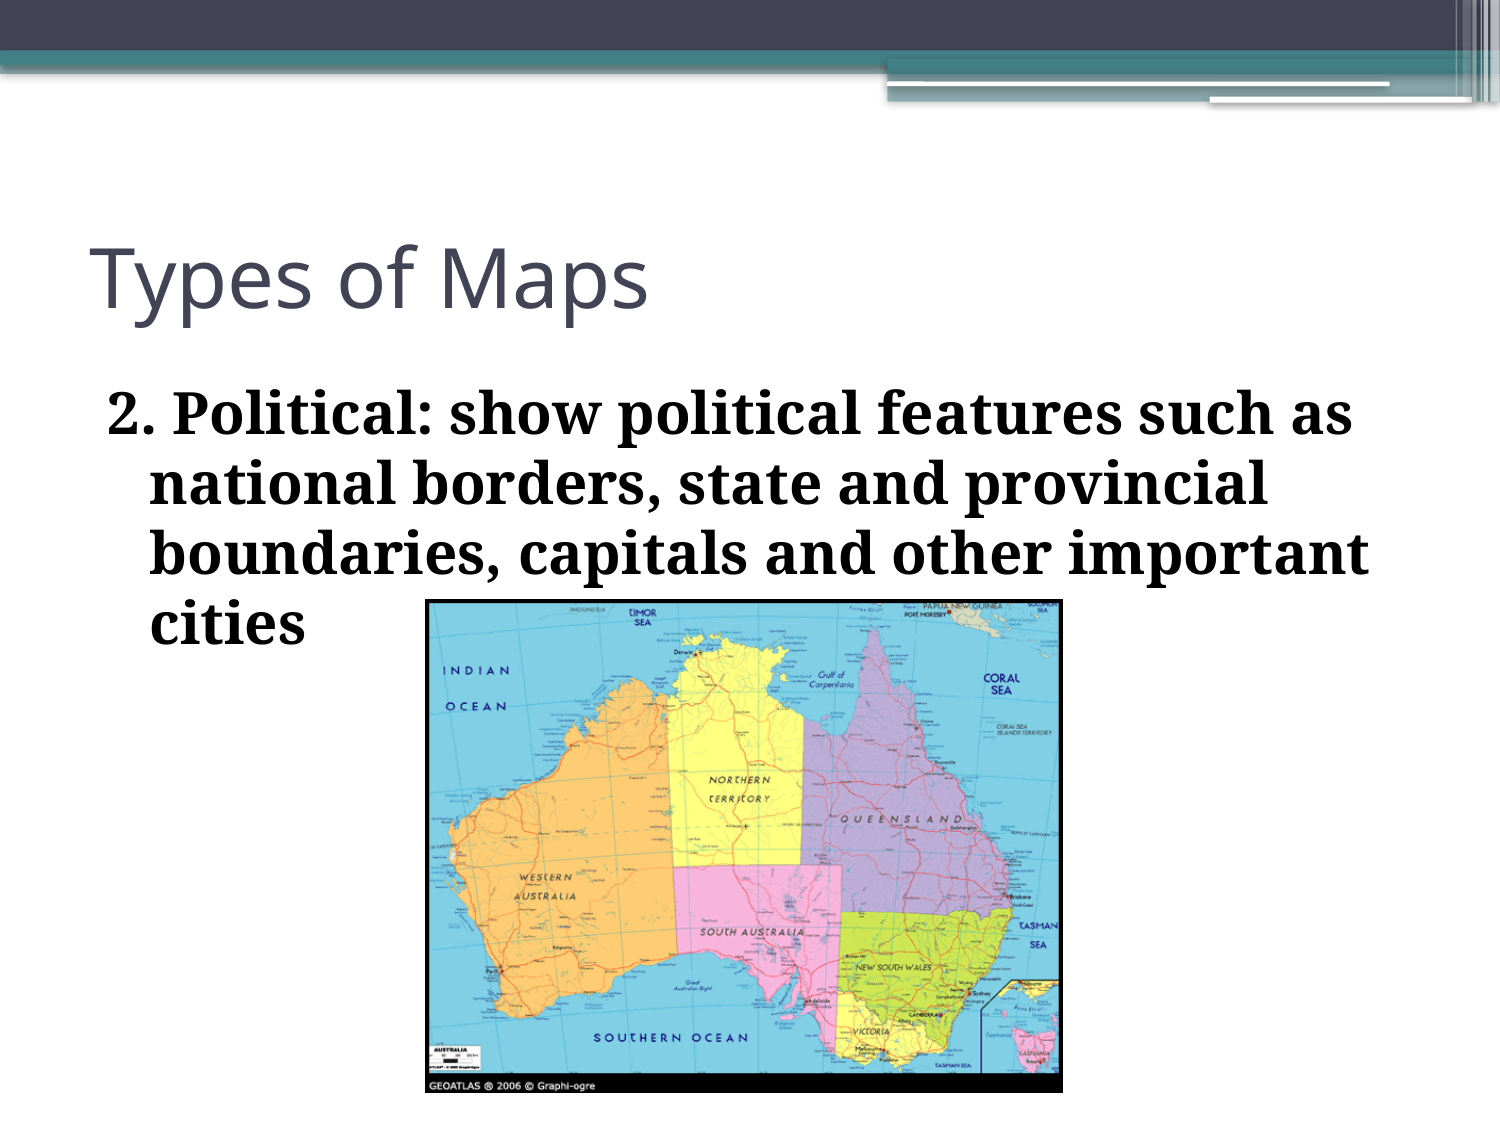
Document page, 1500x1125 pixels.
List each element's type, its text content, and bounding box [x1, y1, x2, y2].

picture [424, 599, 1063, 1093]
list 2. Political: show political features such as national borders, state and provincial boundaries, capitals and other important cities [75, 368, 1425, 1079]
title Types of Maps [75, 187, 1425, 363]
